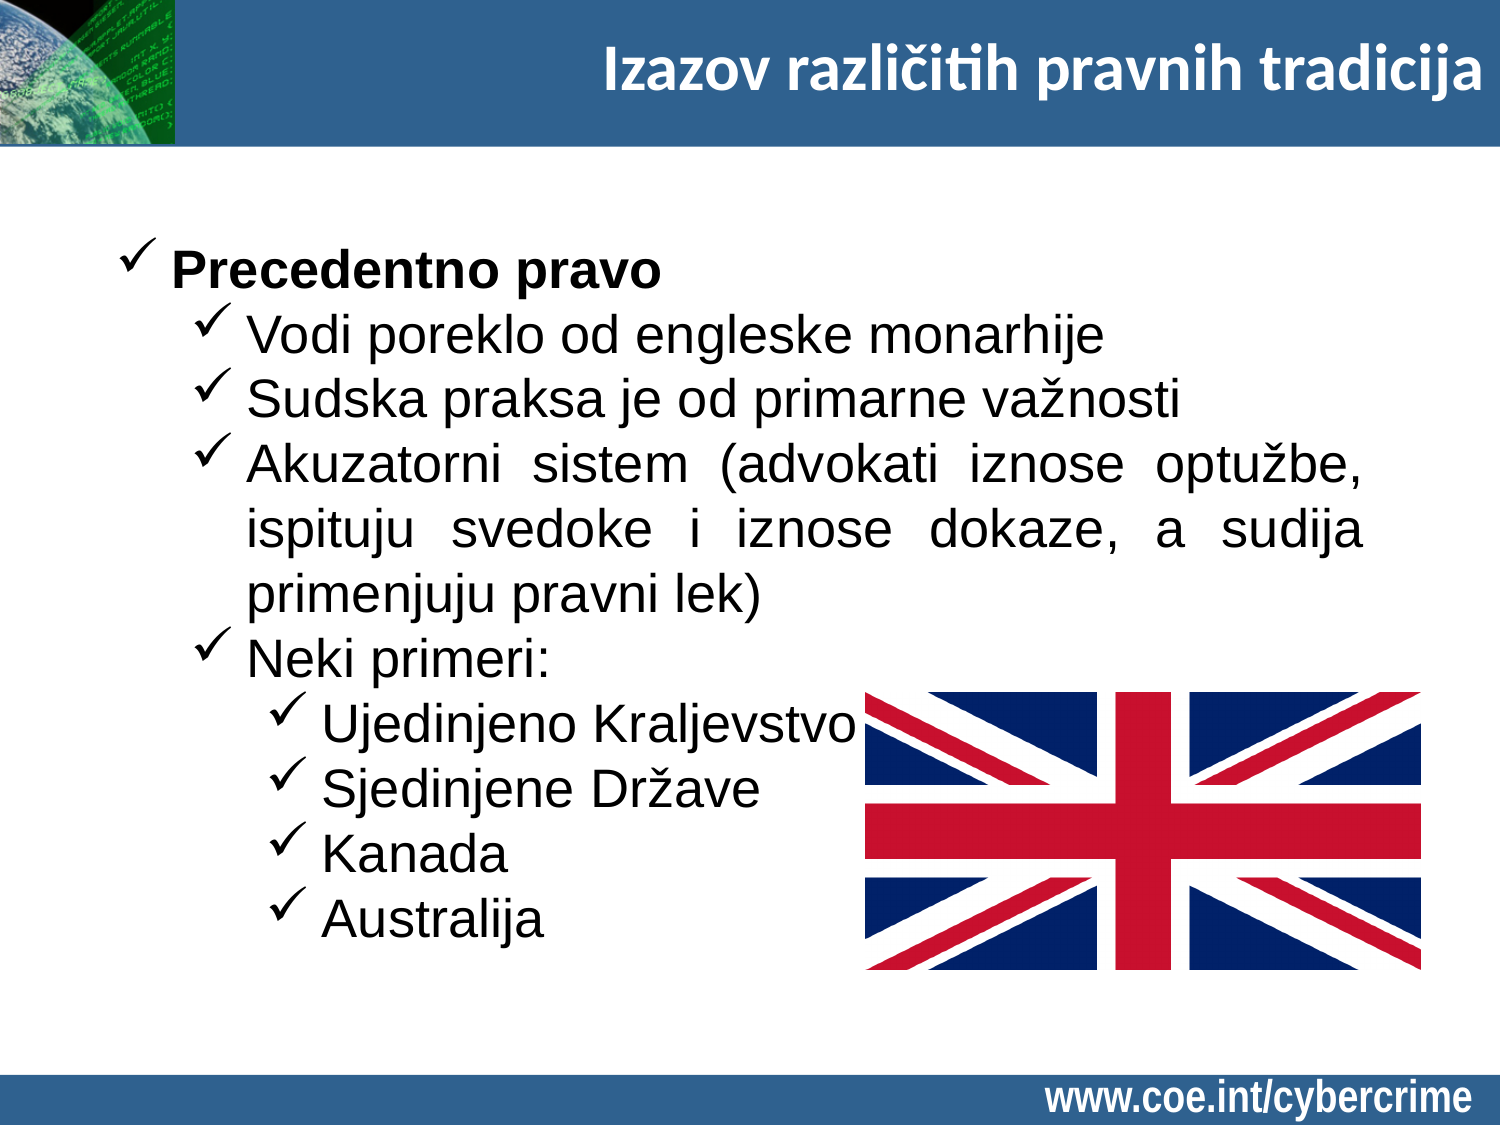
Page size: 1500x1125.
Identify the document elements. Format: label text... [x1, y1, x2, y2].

picture [0, 0, 175, 144]
text_box Izazov različitih pravnih tradicija [177, 0, 1500, 149]
picture [865, 692, 1421, 971]
text_box [0, 1073, 1030, 1125]
text_box www.coe.int/cybercrime [1030, 1059, 1500, 1125]
text_box Precedentno pravo Vodi poreklo od engleske monarhije Sudska praksa je od primarne važnosti Akuzatorni sistem (advokati iznose optužbe, ispituju svedoke i iznose dokaze, a sudija primenjuju pravni lek) Neki primeri: Ujedinjeno Kraljevstvo Sjedinjene Države Kanada Australija [100, 226, 1380, 956]
